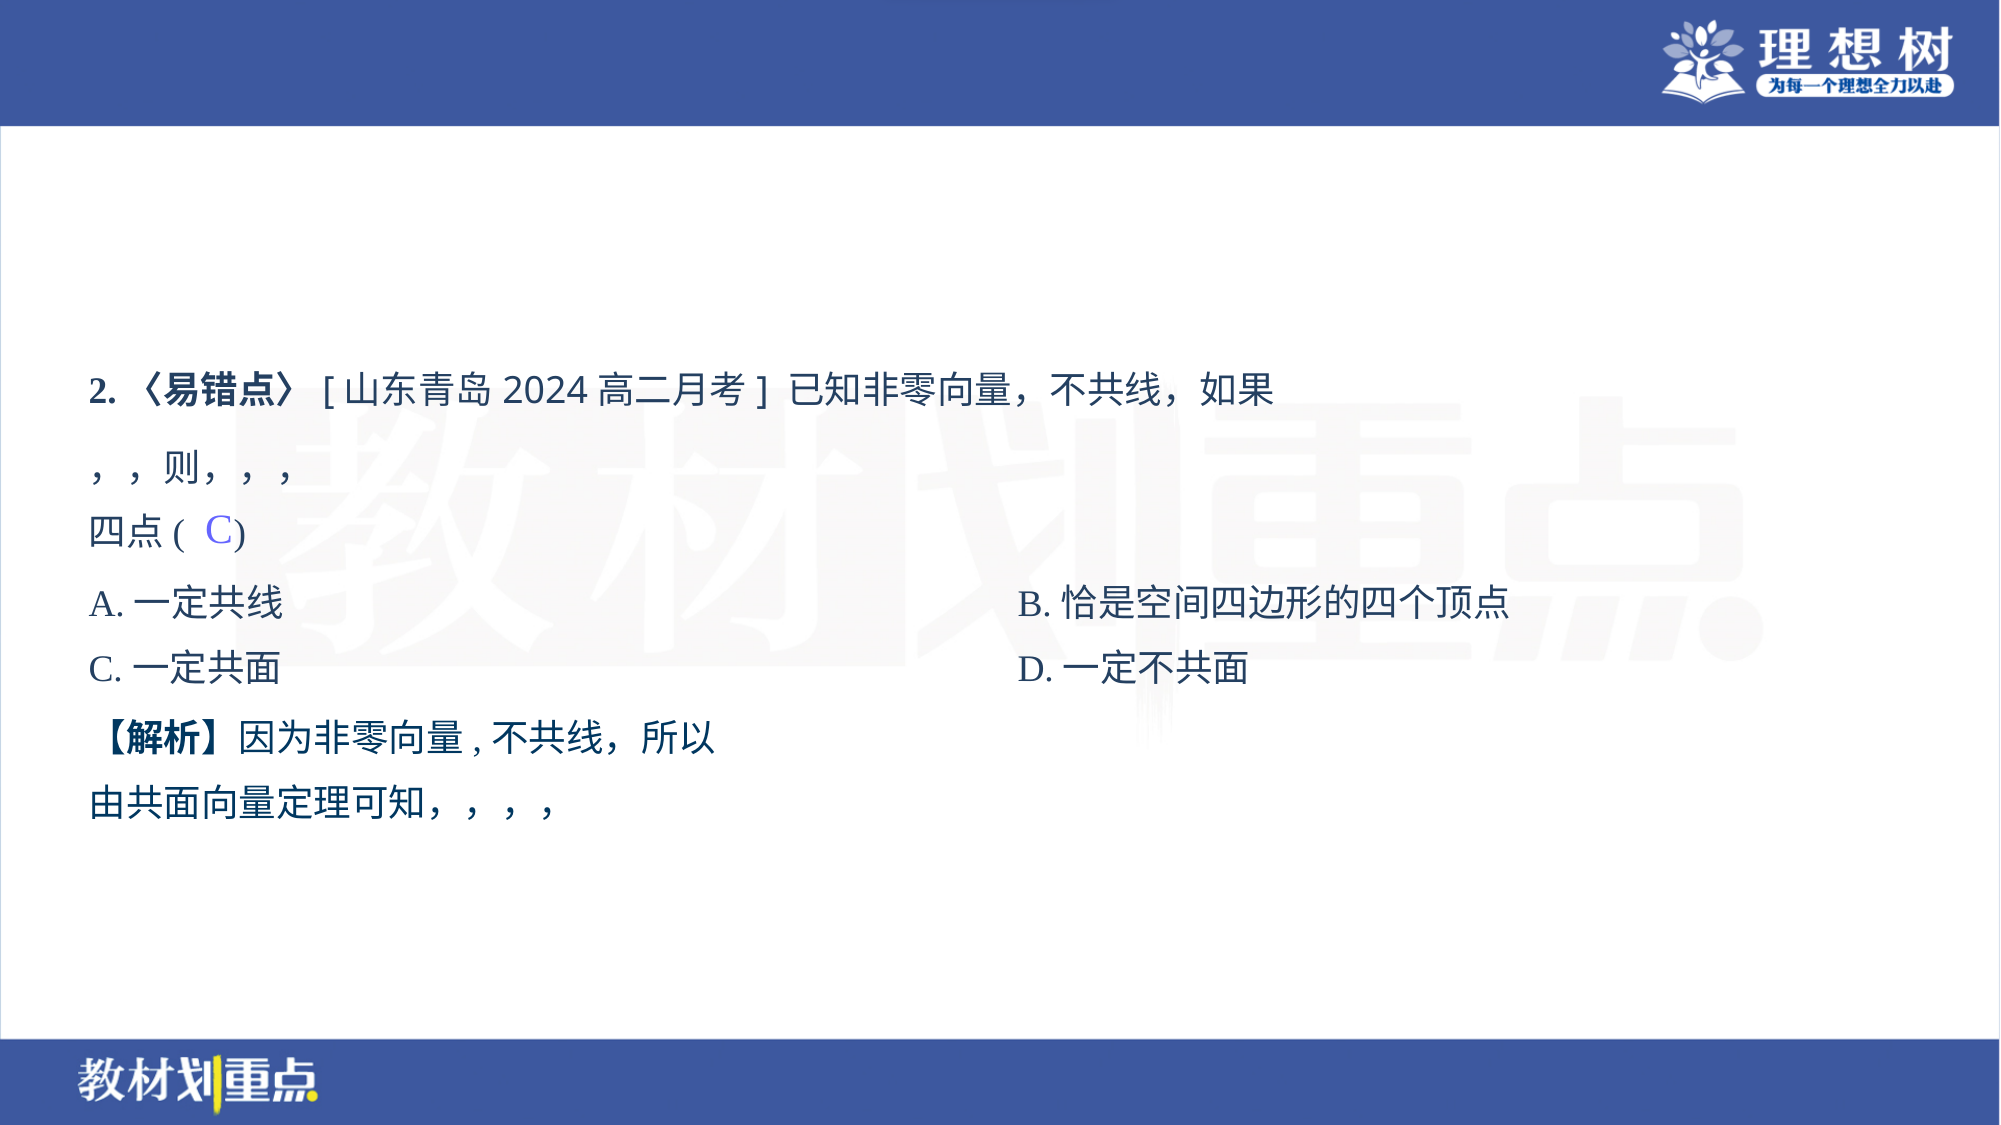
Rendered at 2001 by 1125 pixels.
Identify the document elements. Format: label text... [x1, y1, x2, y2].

text_box A.一定共线 B.恰是空间四边形的四个顶点 C.一定共面 D.一定不共面 [88, 555, 1911, 682]
picture [0, 0, 2000, 1125]
text_box C [190, 500, 249, 550]
